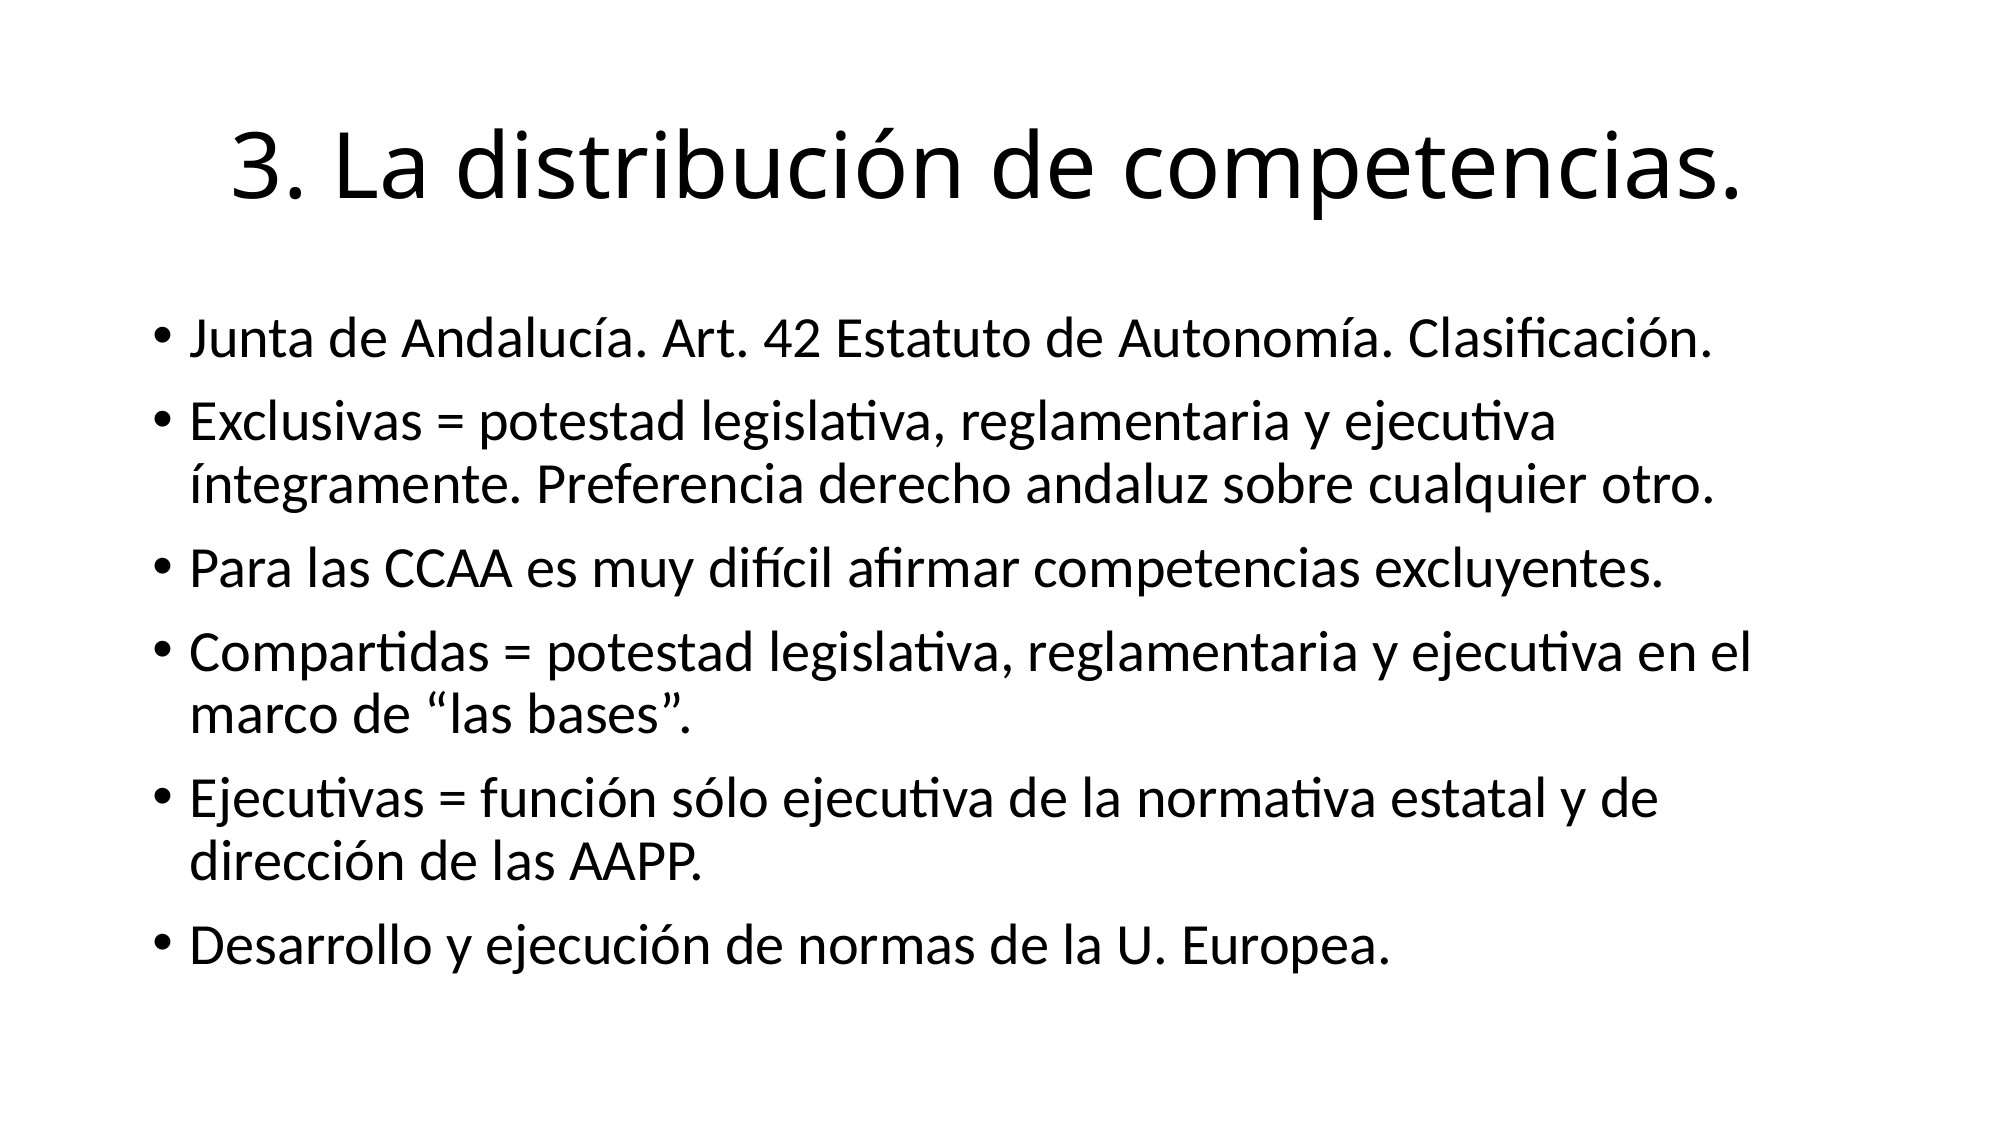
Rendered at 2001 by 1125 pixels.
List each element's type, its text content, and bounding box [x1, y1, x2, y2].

list Junta de Andalucía. Art. 42 Estatuto de Autonomía. Clasificación. Exclusivas = potestad legislativa, reglamentaria y ejecutiva íntegramente. Preferencia derecho andaluz sobre cualquier otro. Para las CCAA es muy difícil afirmar competencias excluyentes. Compartidas = potestad legislativa, reglamentaria y ejecutiva en el marco de “las bases”. Ejecutivas = función sólo ejecutiva de la normativa estatal y de dirección de las AAPP. Desarrollo y ejecución de normas de la U. Europea. [137, 299, 1863, 1014]
title 3. La distribución de competencias. [137, 59, 1863, 278]
